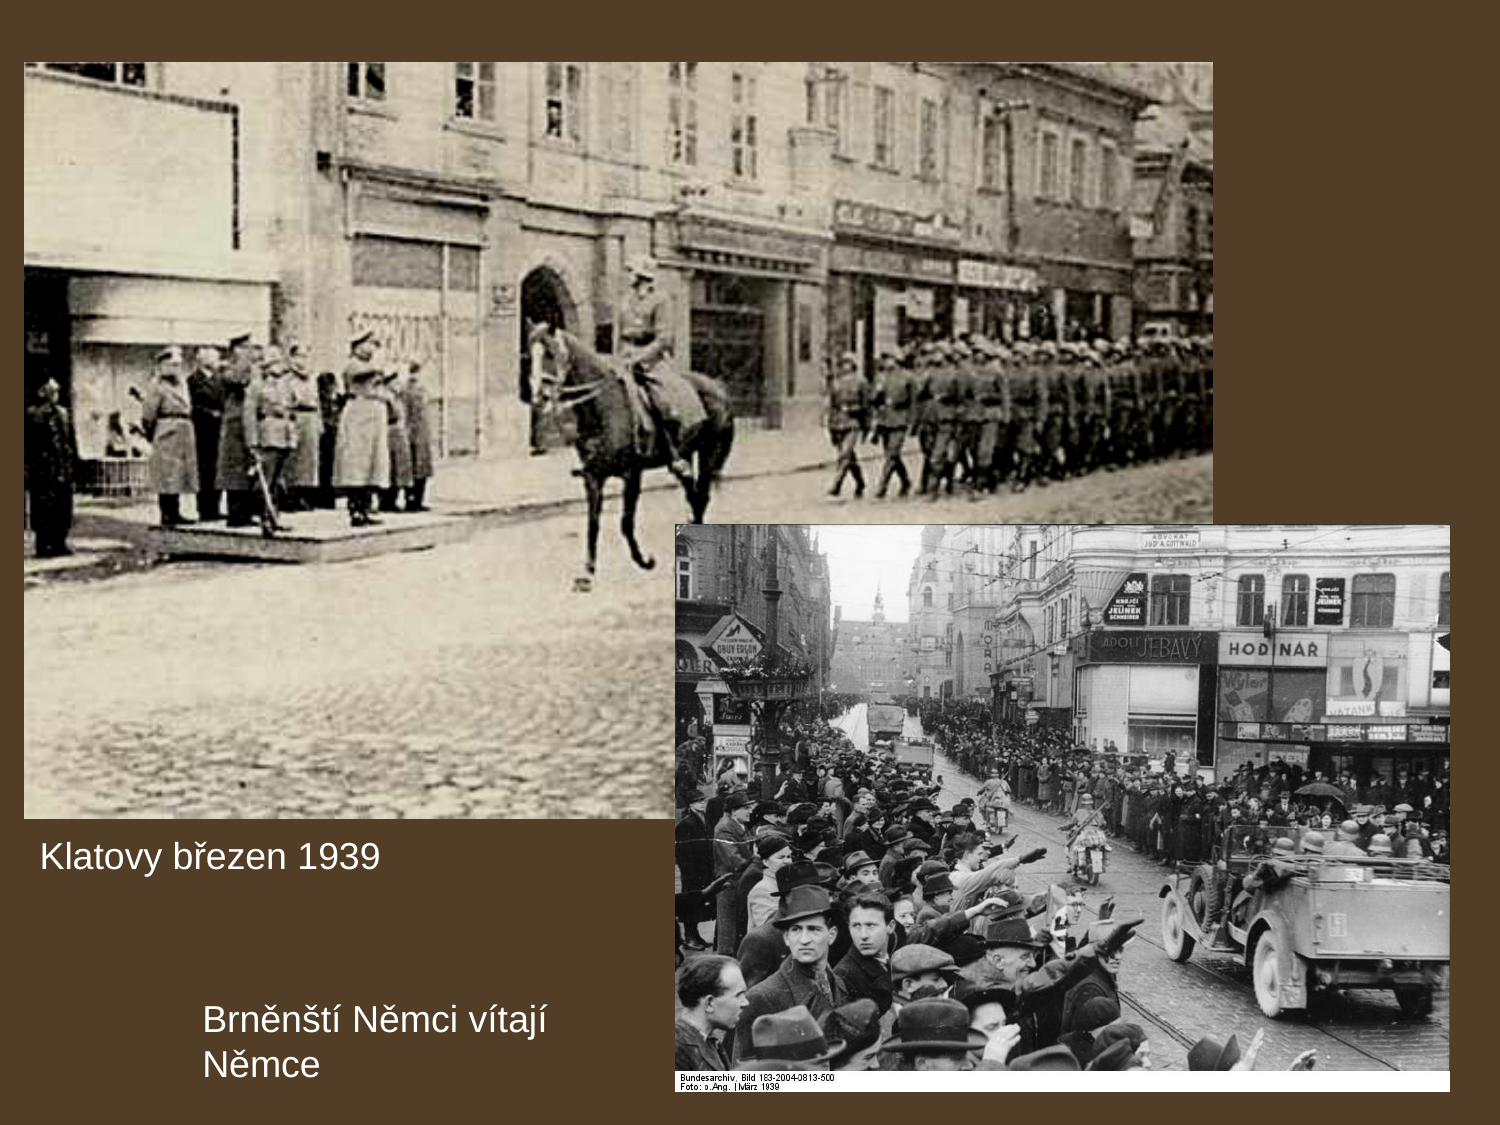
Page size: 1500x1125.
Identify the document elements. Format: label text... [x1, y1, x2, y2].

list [674, 524, 1451, 1092]
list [24, 62, 1213, 819]
text_box Klatovy březen 1939 [24, 826, 550, 885]
text_box Brněnští Němci vítají Němce [187, 987, 650, 1093]
